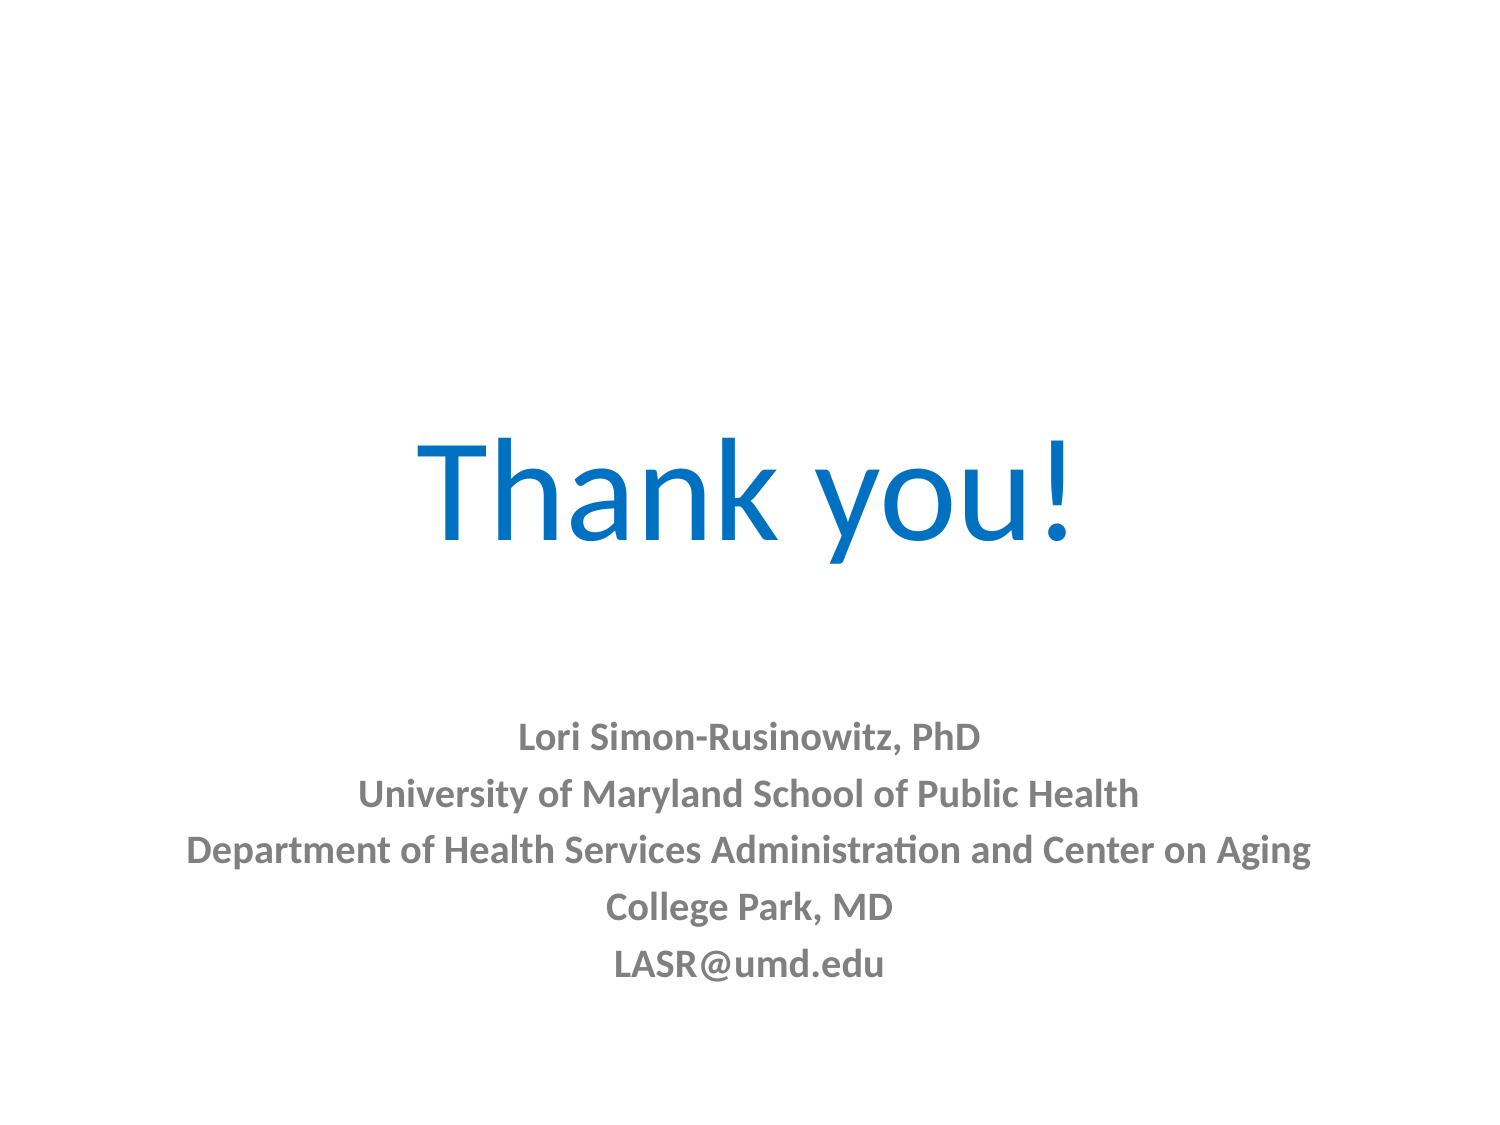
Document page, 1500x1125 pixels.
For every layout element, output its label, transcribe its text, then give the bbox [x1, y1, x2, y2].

list Thank you! Lori Simon-Rusinowitz, PhD University of Maryland School of Public Health Department of Health Services Administration and Center on Aging College Park, MD LASR@umd.edu [75, 262, 1425, 1005]
